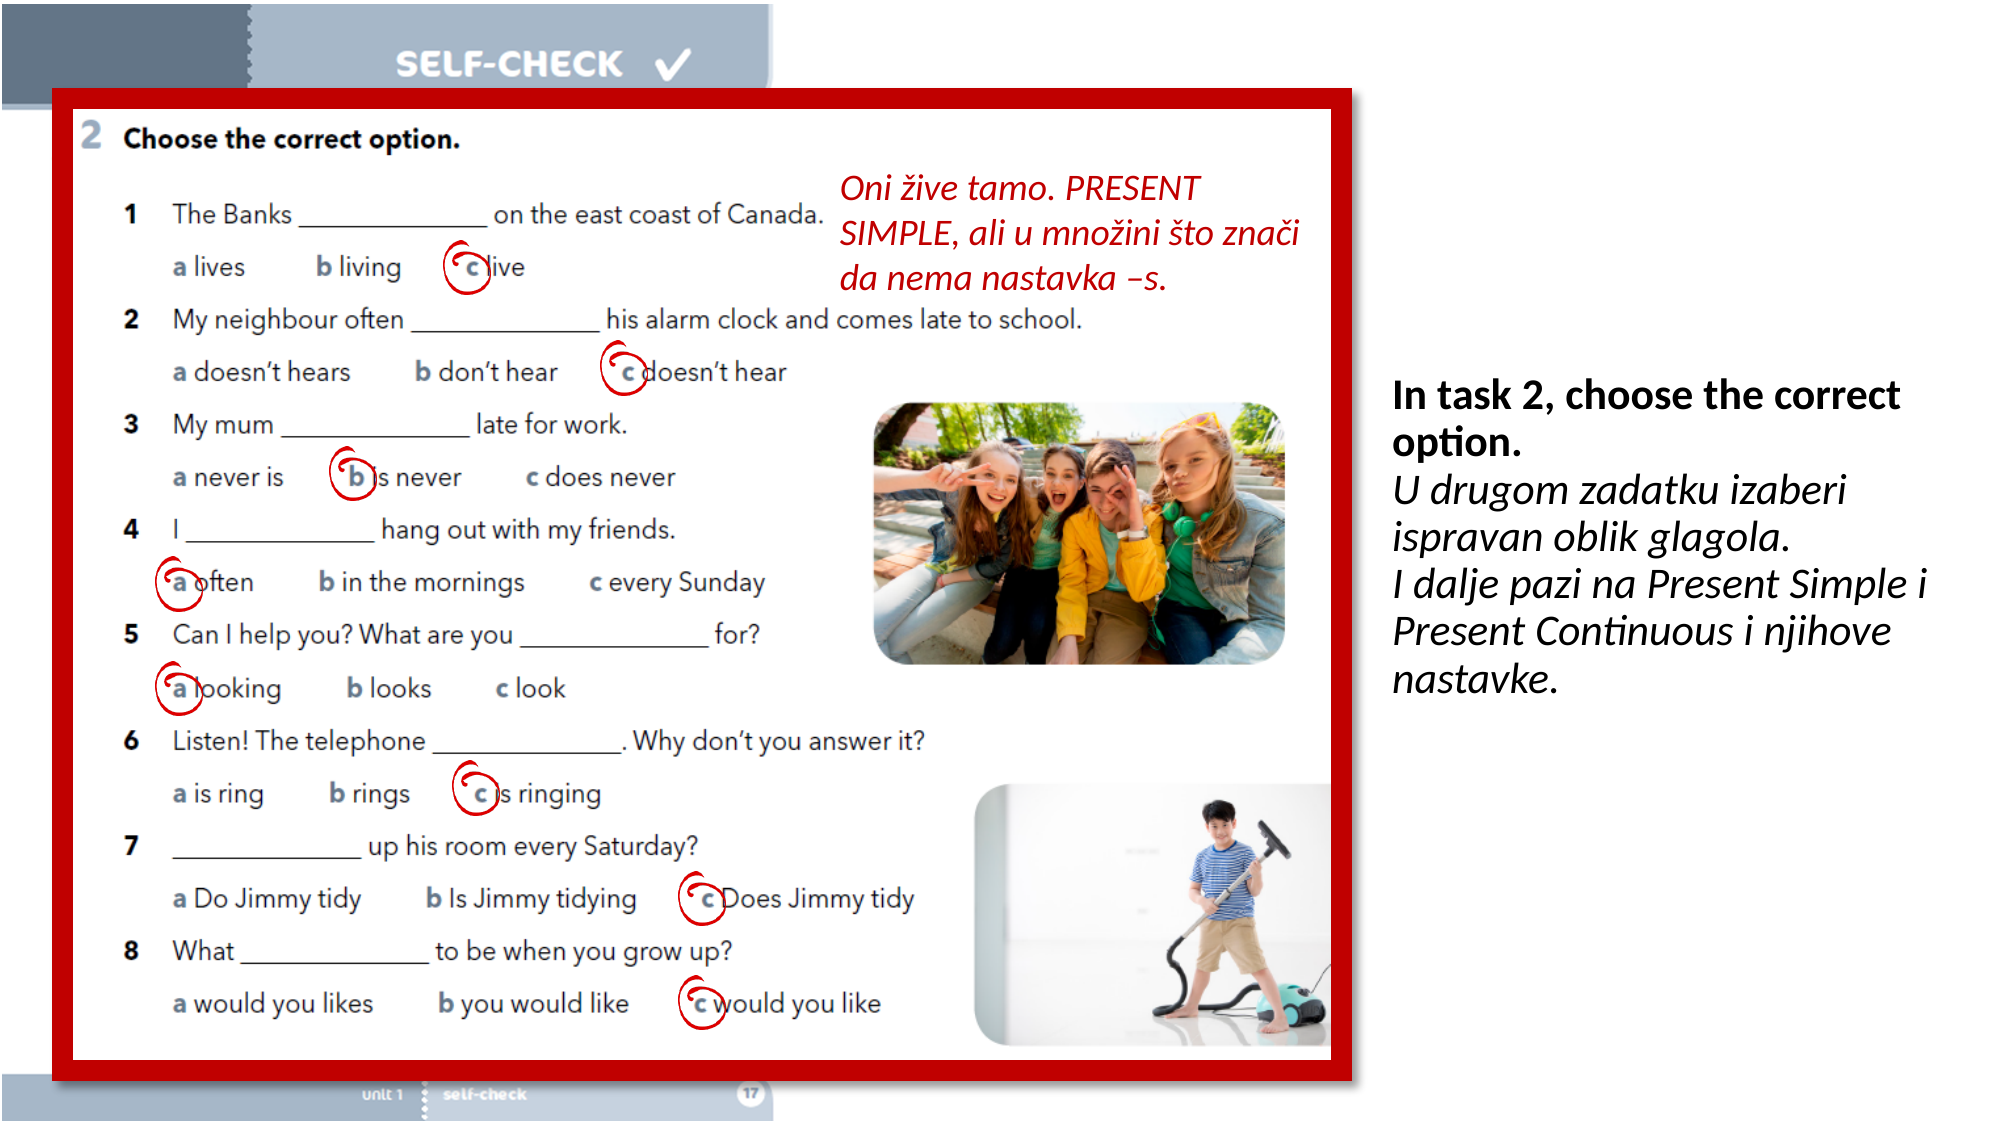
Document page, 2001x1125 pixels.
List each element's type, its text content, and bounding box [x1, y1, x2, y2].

picture [2, 4, 1331, 1121]
text_box In task 2, choose the correct option. U drugom zadatku izaberi ispravan oblik glagola. I dalje pazi na Present Simple i Present Continuous i njihove nastavke. [1377, 364, 1972, 1014]
